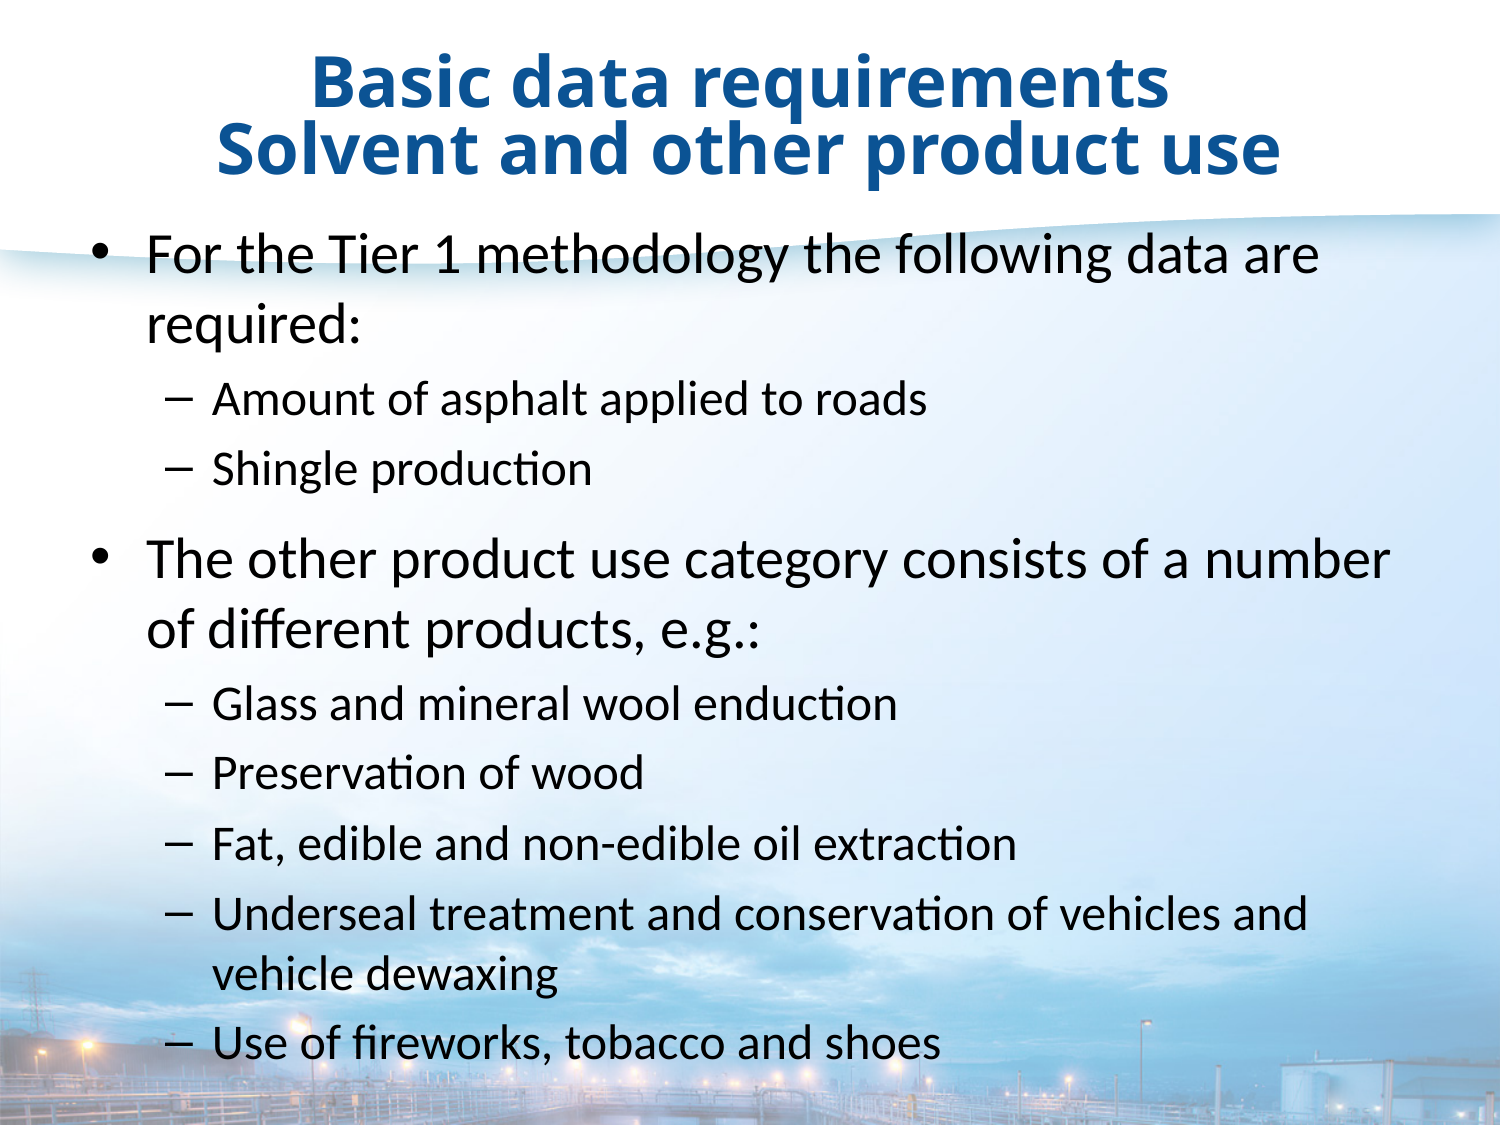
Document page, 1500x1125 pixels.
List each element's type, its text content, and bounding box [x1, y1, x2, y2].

list For the Tier 1 methodology the following data are required: Amount of asphalt applied to roads Shingle production The other product use category consists of a number of different products, e.g.: Glass and mineral wool enduction Preservation of wood Fat, edible and non-edible oil extraction Underseal treatment and conservation of vehicles and vehicle dewaxing Use of fireworks, tobacco and shoes [75, 208, 1425, 1094]
title Basic data requirements Solvent and other product use [75, 45, 1425, 197]
picture [0, 215, 1500, 1125]
